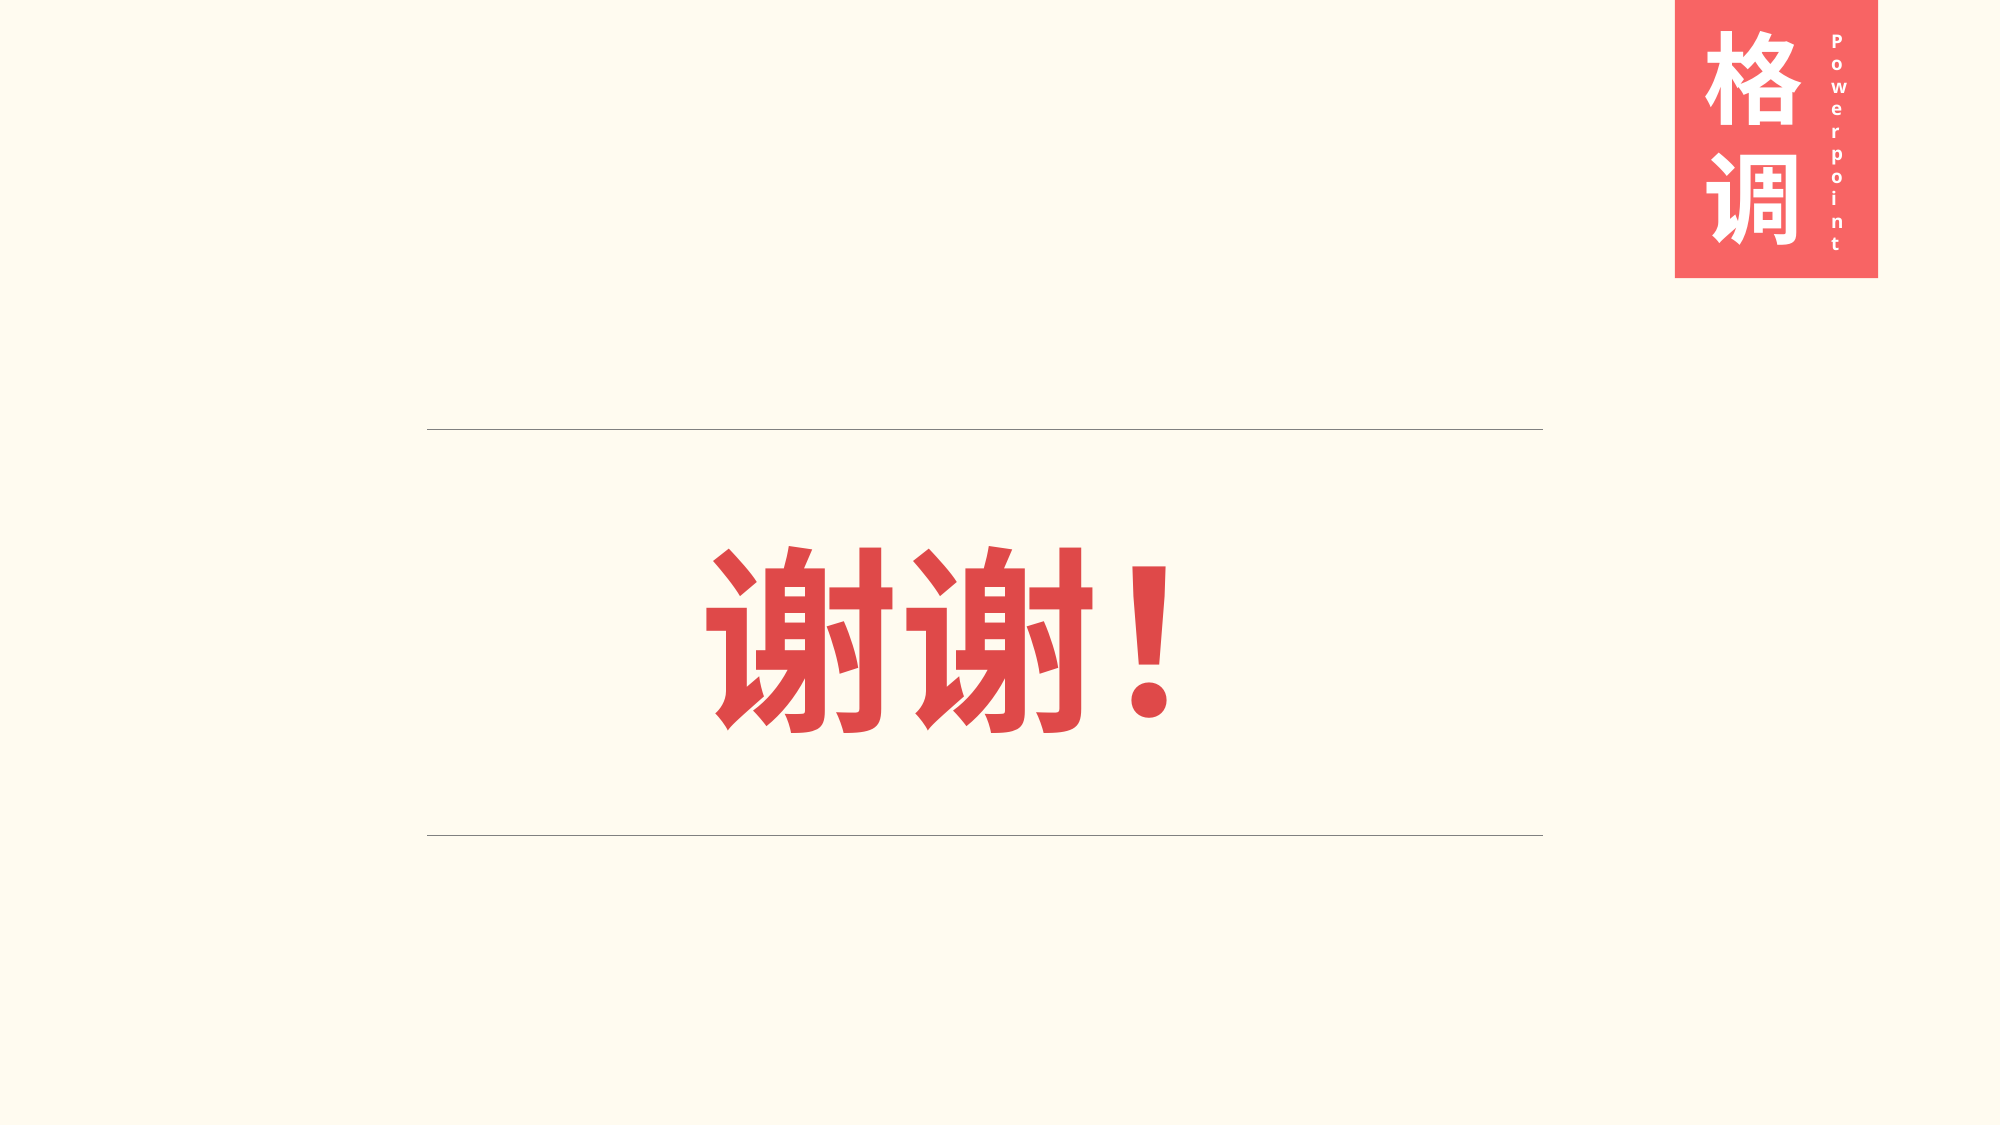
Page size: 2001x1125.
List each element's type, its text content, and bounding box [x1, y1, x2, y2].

text_box [1674, 0, 1879, 279]
text_box Powerpoint [1816, 22, 1851, 262]
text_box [427, 429, 1543, 836]
text_box 格调 [1688, 8, 1803, 264]
